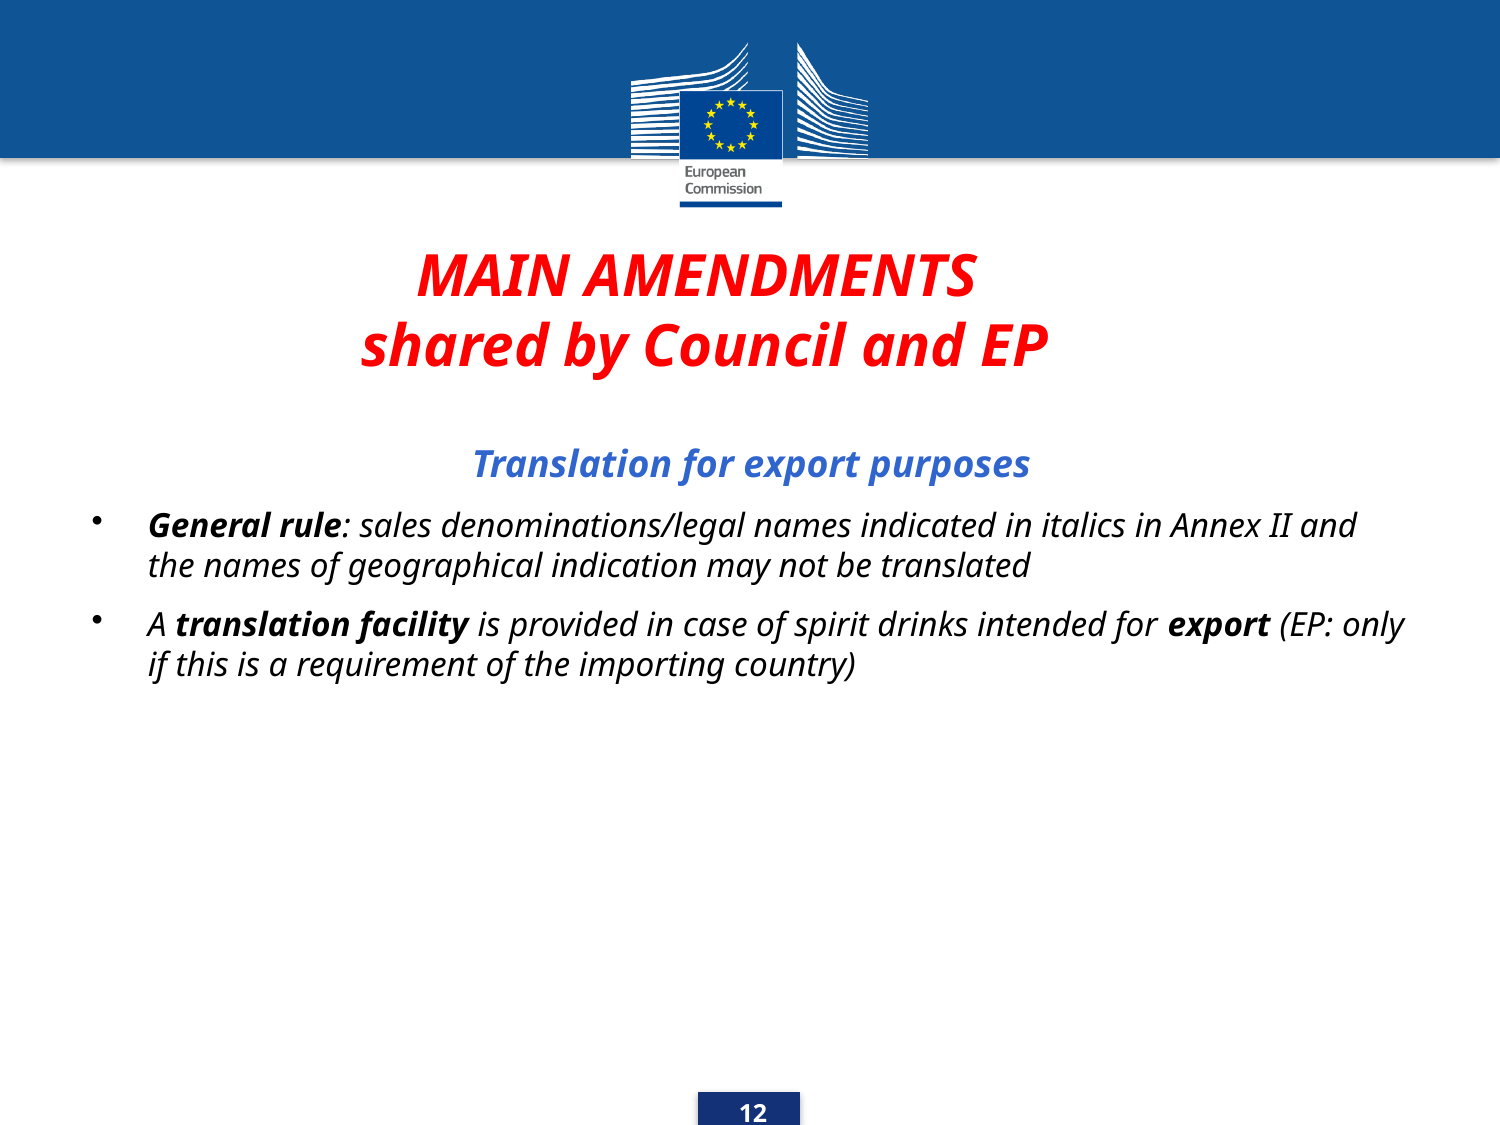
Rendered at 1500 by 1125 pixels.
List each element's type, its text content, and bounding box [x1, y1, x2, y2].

list Translation for export purposes General rule: sales denominations/legal names indicated in italics in Annex II and the names of geographical indication may not be translated A translation facility is provided in case of spirit drinks intended for export (EP: only if this is a requirement of the importing country) [76, 432, 1427, 1083]
picture [631, 42, 868, 196]
title MAIN AMENDMENTS shared by Council and EP [0, 196, 1350, 421]
